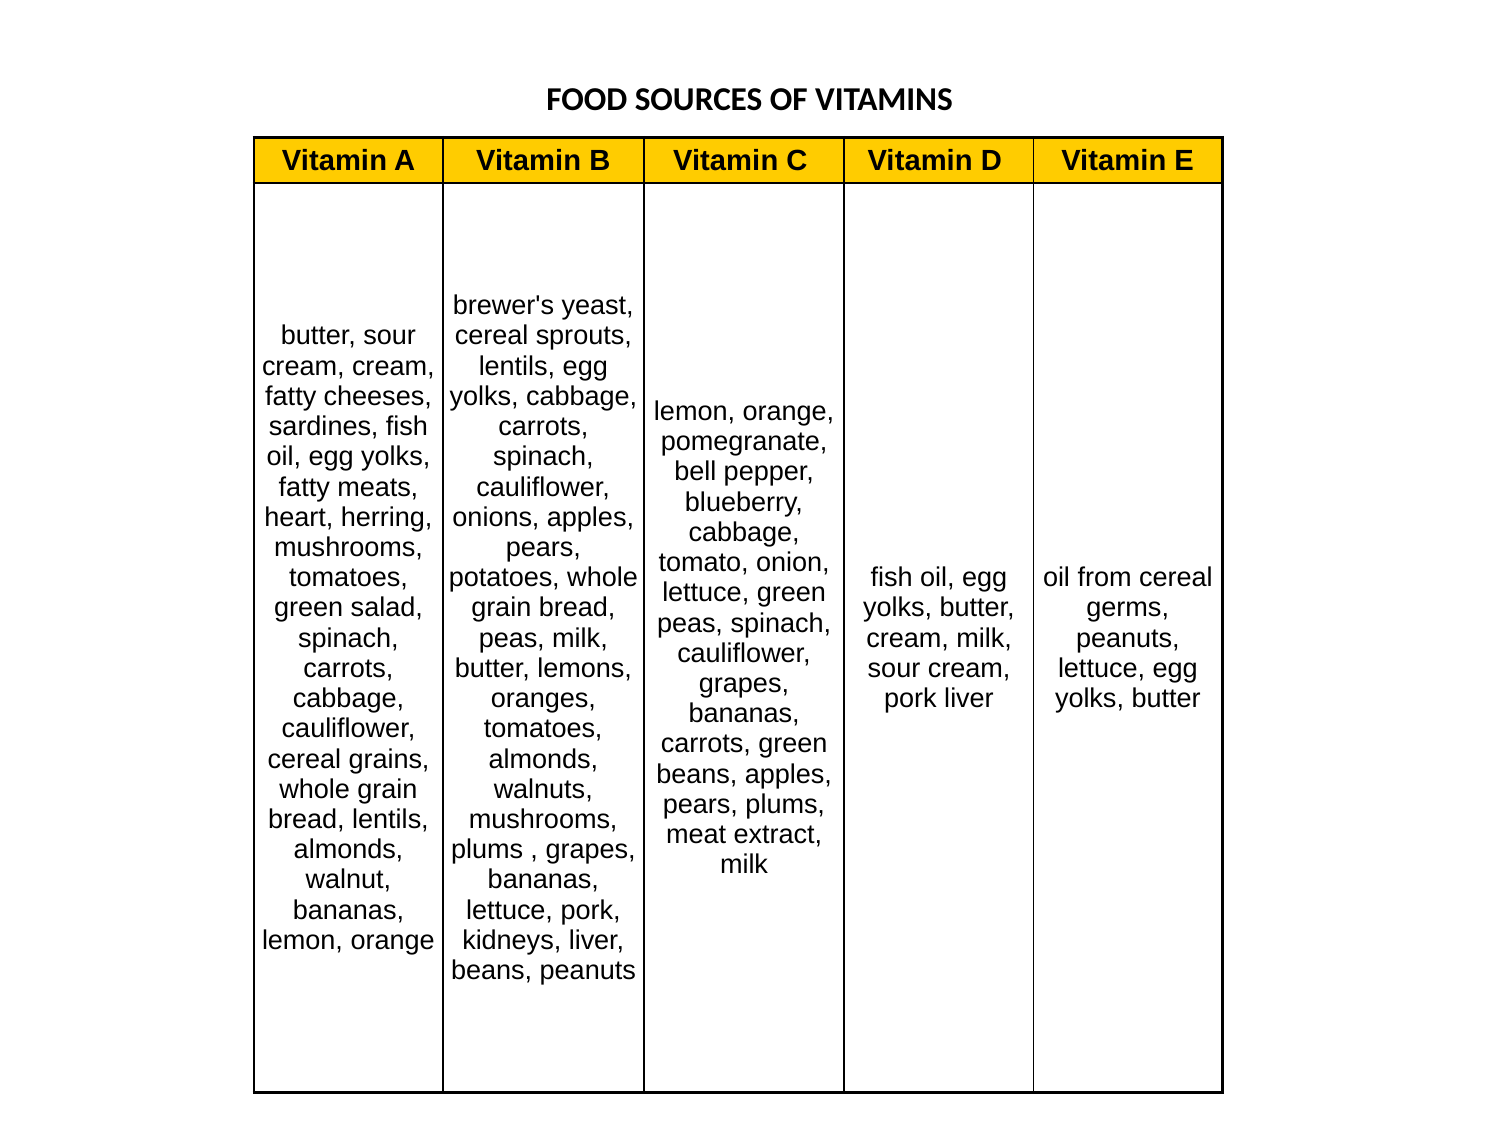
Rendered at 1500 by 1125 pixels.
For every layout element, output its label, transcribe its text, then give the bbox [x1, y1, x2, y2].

table_header Vitamin A [255, 139, 442, 182]
title FOOD SOURCES OF VITAMINS [75, 45, 1425, 149]
table_cell brewer's yeast, cereal sprouts, lentils, egg yolks, cabbage, carrots, spinach, cauliflower, onions, apples, pears, potatoes, whole grain bread, peas, milk, butter, lemons, oranges, tomatoes, almonds, walnuts, mushrooms, plums , grapes, bananas, lettuce, pork, kidneys, liver, beans, peanuts [444, 184, 643, 1091]
table_header Vitamin D [845, 139, 1033, 182]
table_cell butter, sour cream, cream, fatty cheeses, sardines, fish oil, egg yolks, fatty meats, heart, herring, mushrooms, tomatoes, green salad, spinach, carrots, cabbage, cauliflower, cereal grains, whole grain bread, lentils, almonds, walnut, bananas, lemon, orange [255, 184, 442, 1091]
table_header Vitamin C [645, 139, 843, 182]
table_header Vitamin B [444, 139, 643, 182]
table_header Vitamin E [1034, 139, 1221, 182]
table_cell oil from cereal germs, peanuts, lettuce, egg yolks, butter [1034, 184, 1221, 1091]
table_cell lemon, orange, pomegranate, bell pepper, blueberry, cabbage, tomato, onion, lettuce, green peas, spinach, cauliflower, grapes, bananas, carrots, green beans, apples, pears, plums, meat extract, milk [645, 184, 843, 1091]
table_cell fish oil, egg yolks, butter, cream, milk, sour cream, pork liver [845, 184, 1033, 1091]
